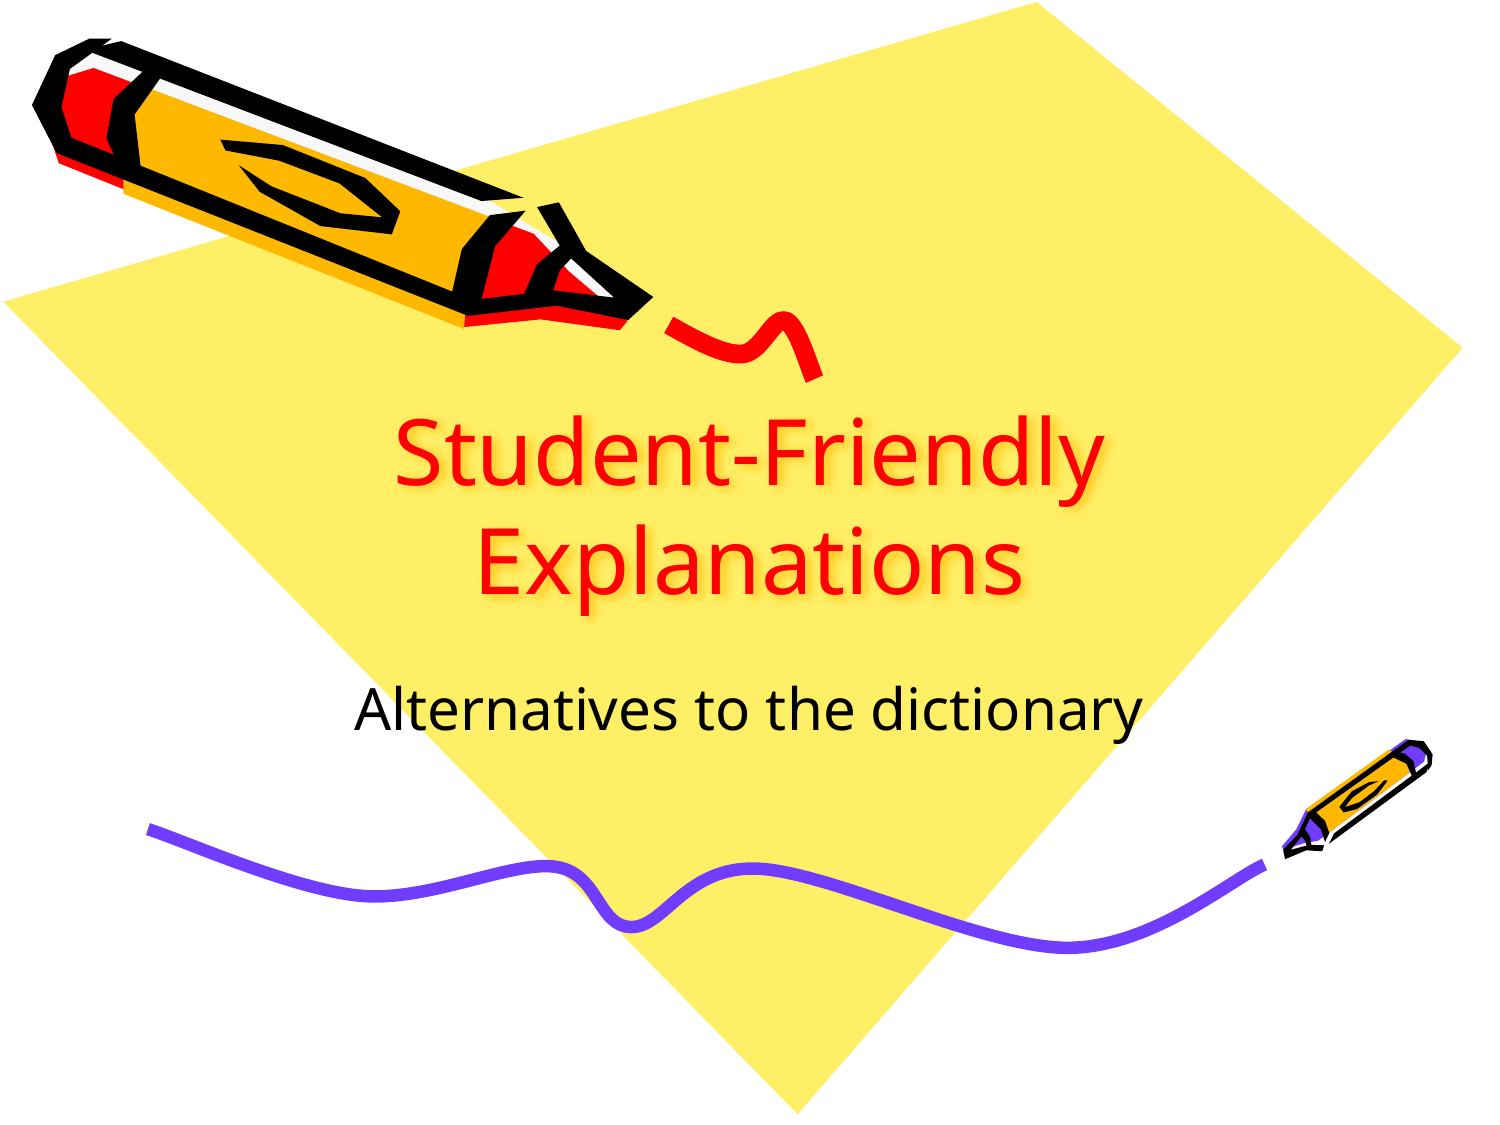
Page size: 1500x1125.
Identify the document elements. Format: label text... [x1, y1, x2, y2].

title Student-Friendly Explanations [224, 247, 1276, 622]
subtitle Alternatives to the dictionary [253, 664, 1244, 830]
